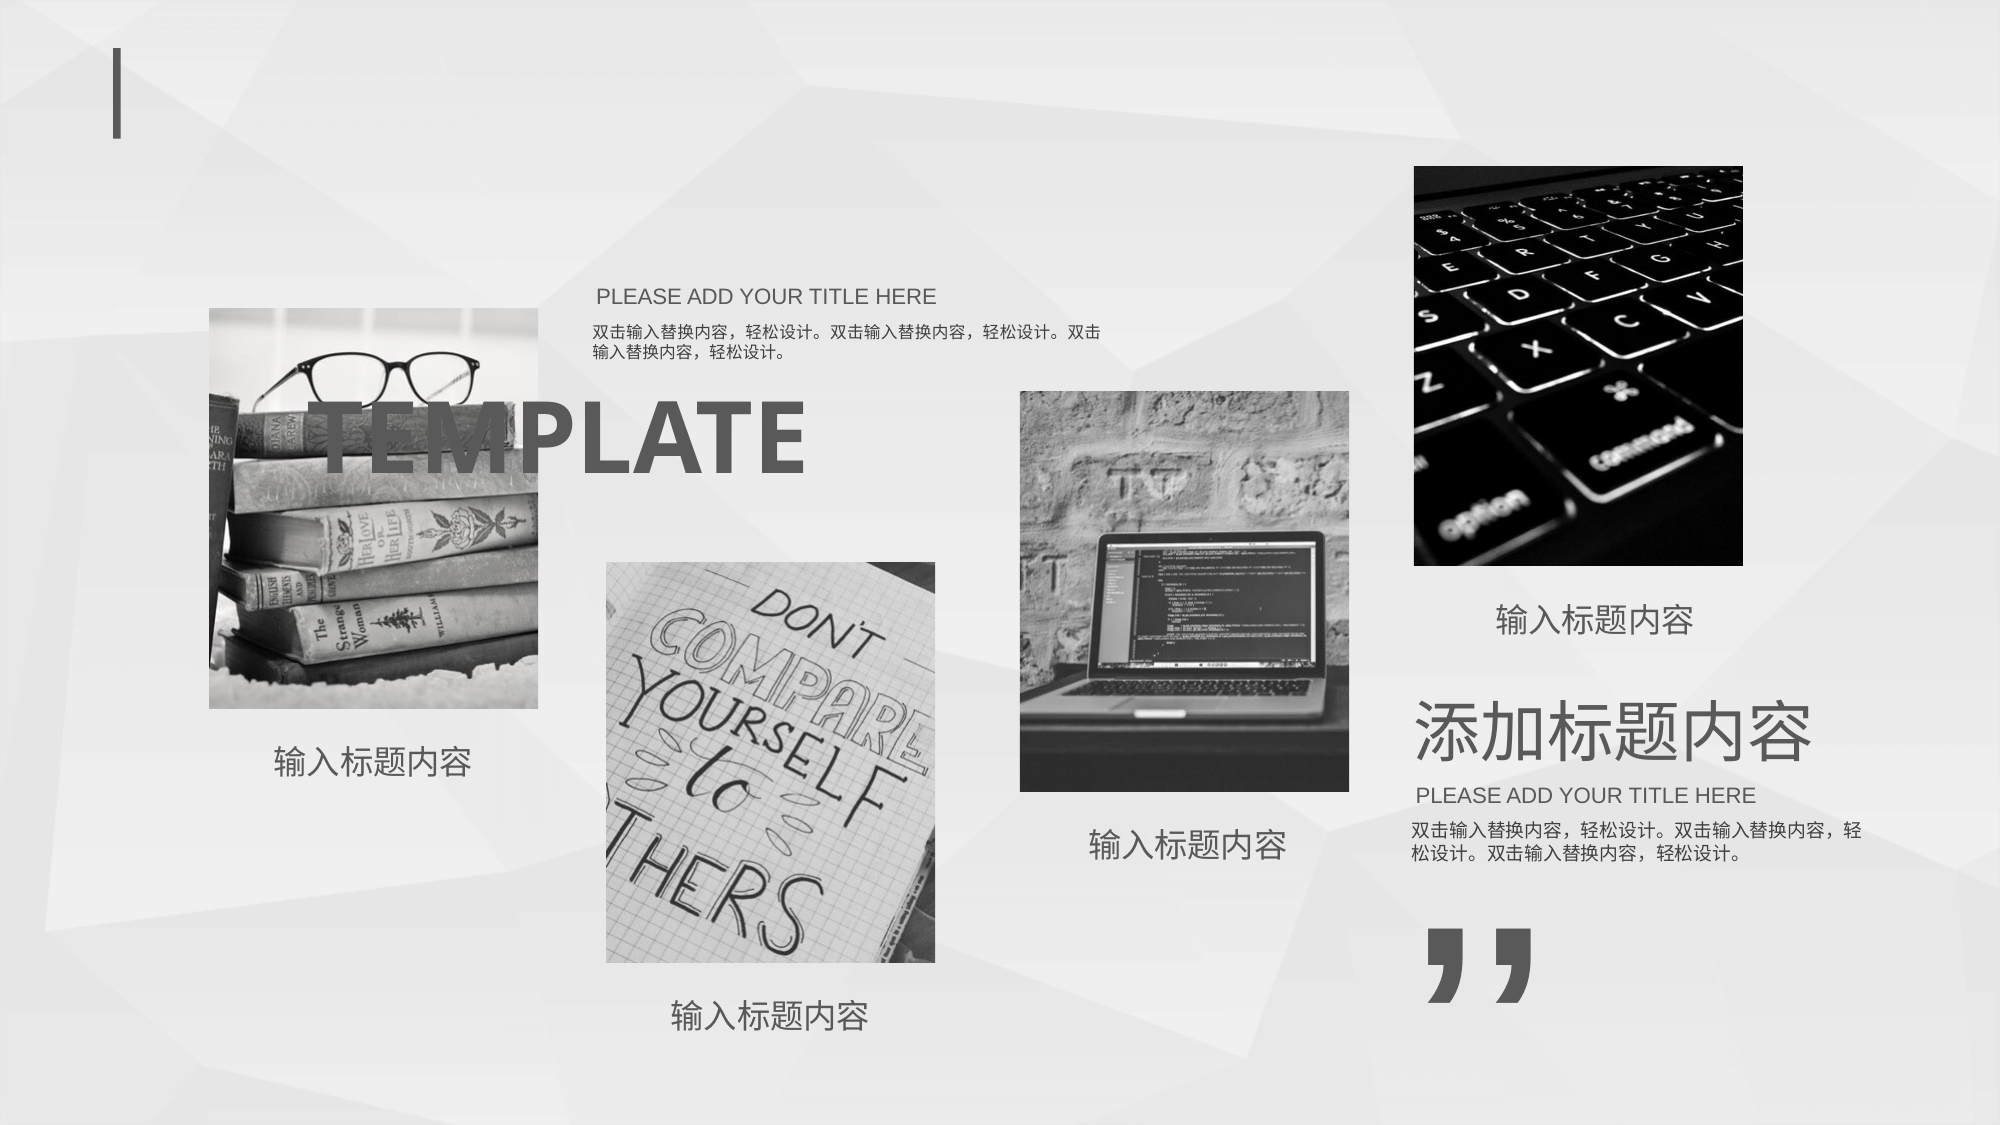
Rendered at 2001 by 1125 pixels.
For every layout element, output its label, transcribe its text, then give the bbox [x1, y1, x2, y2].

picture [0, 0, 2000, 1125]
text_box [1413, 166, 1743, 567]
text_box 输入标题内容 [655, 987, 886, 1042]
text_box [606, 562, 936, 963]
text_box [1019, 391, 1350, 792]
text_box 输入标题内容 [1073, 816, 1303, 872]
text_box [209, 308, 539, 709]
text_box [1550, 529, 1741, 1027]
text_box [577, 274, 1117, 371]
text_box ,, [1396, 713, 1550, 1022]
text_box 输入标题内容 [259, 734, 489, 789]
text_box 输入标题内容 [1480, 591, 1550, 646]
text_box TEMPLATE [291, 366, 825, 502]
